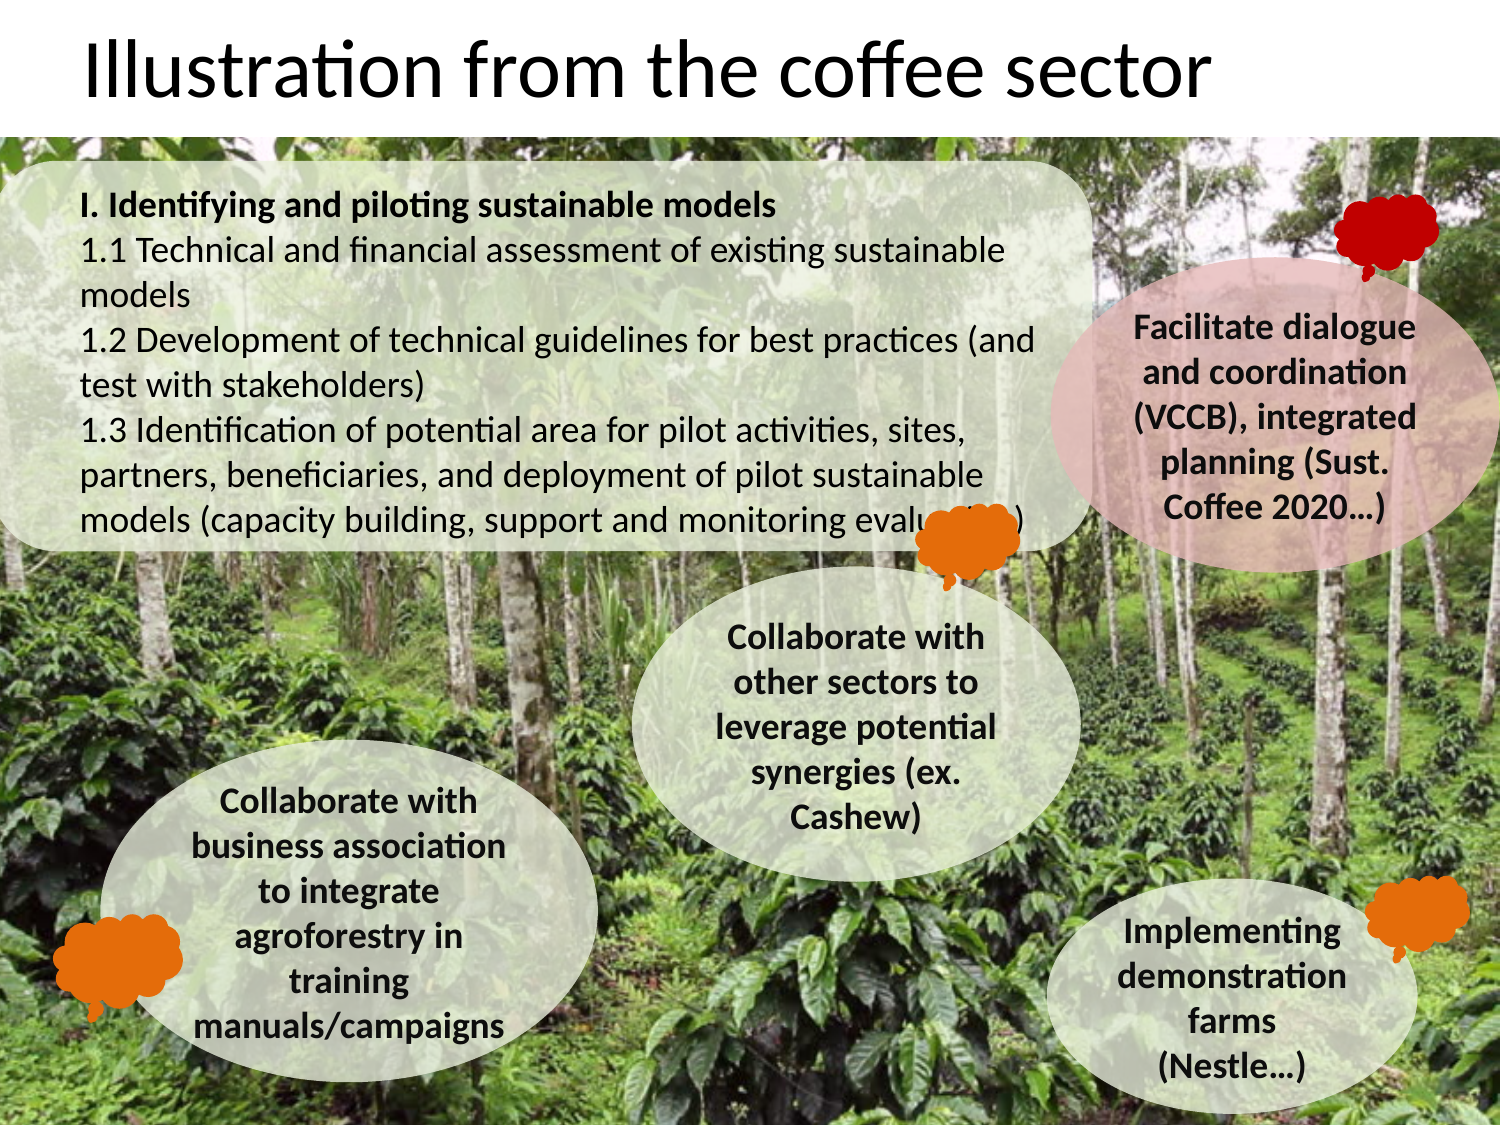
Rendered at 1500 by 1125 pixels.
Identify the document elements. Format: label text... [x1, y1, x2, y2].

picture [0, 136, 1500, 1125]
title Illustration from the coffee sector [67, 0, 1388, 135]
